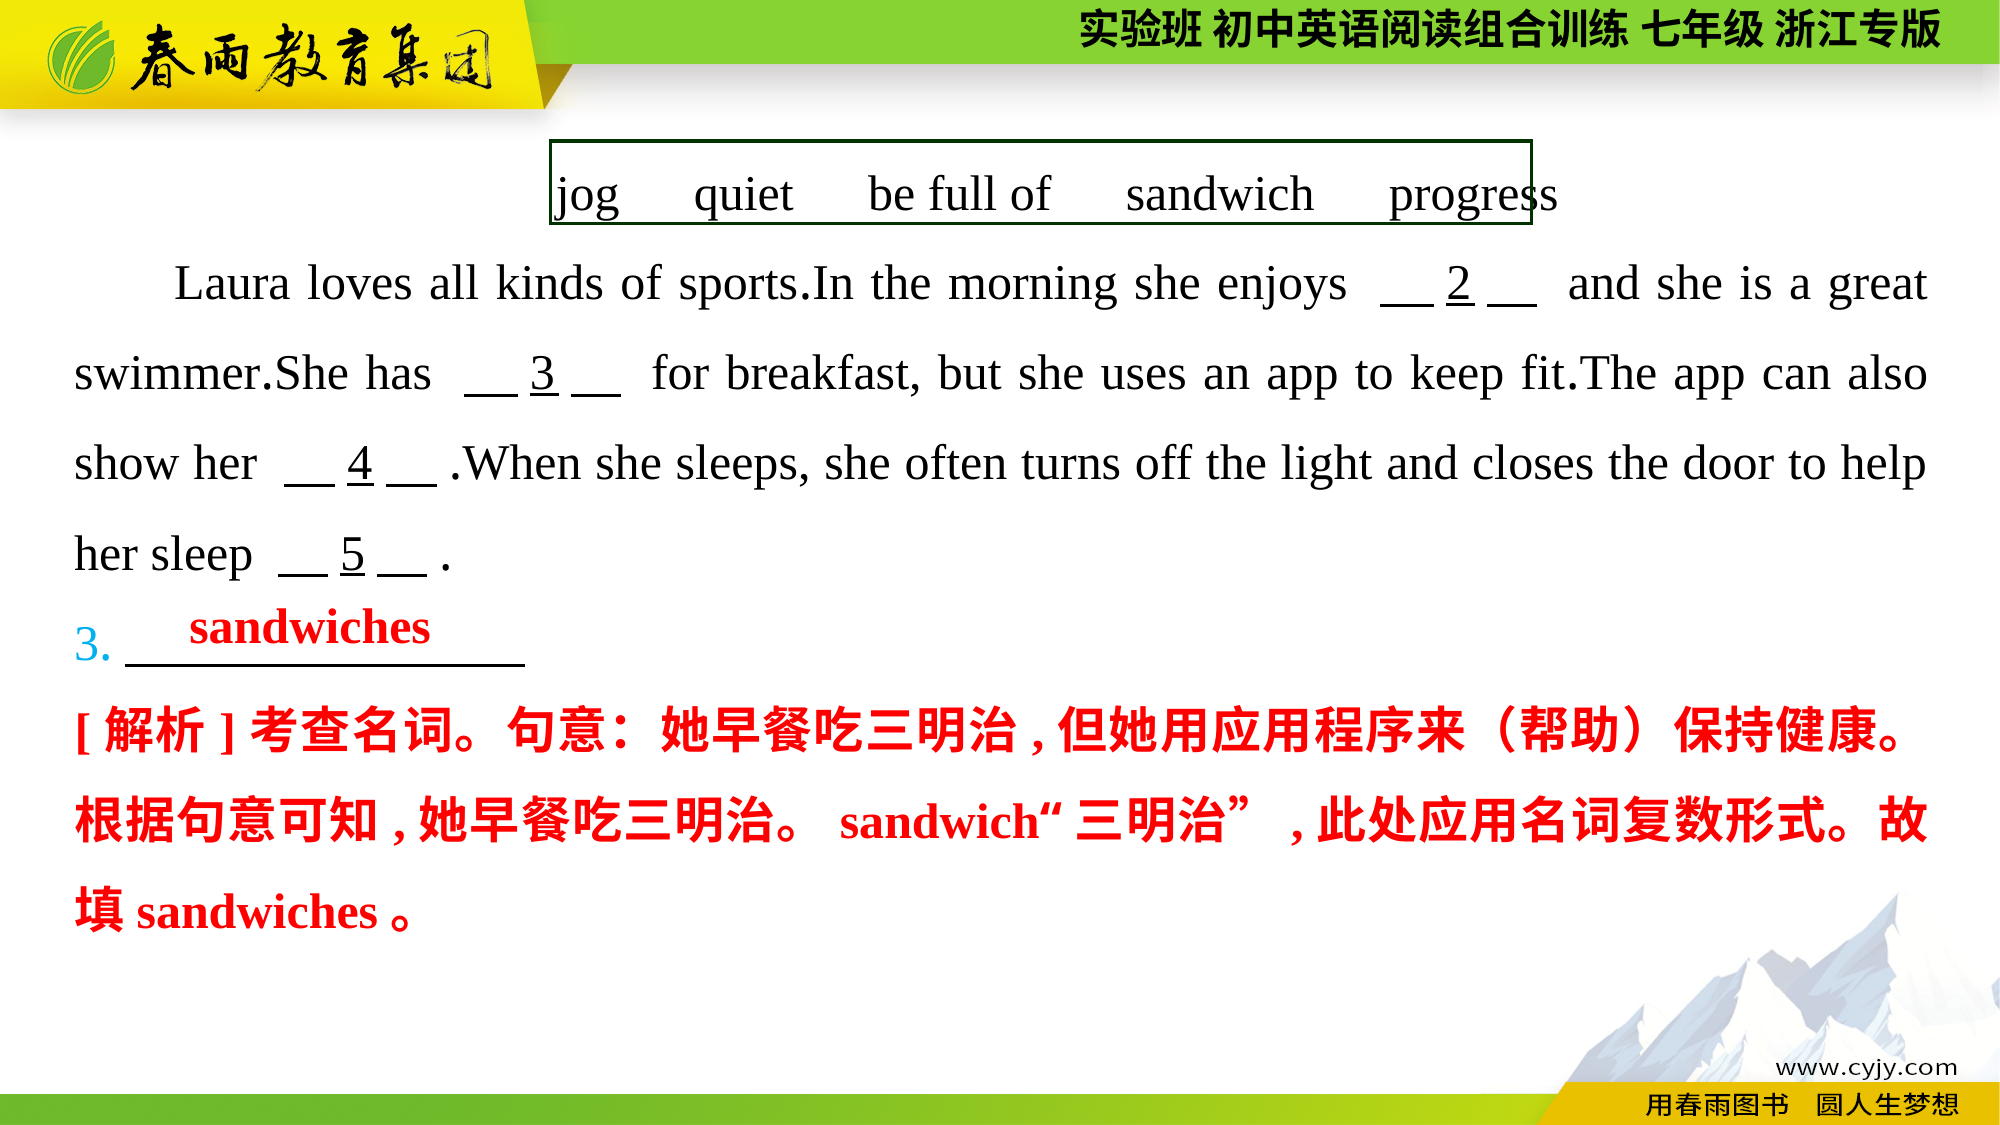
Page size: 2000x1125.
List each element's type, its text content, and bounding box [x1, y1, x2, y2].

list jog quiet be full of sandwich progress Laura loves all kinds of sports.In the morning she enjoys 2 and she is a great swimmer.She has 3 for breakfast, but she uses an app to keep fit.The app can also show her 4 .When she sleeps, she often turns off the light and closes the door to help her sleep 5 . 3. . [59, 122, 1944, 661]
text_box sandwiches [174, 586, 446, 661]
text_box [550, 141, 1532, 224]
picture [0, 0, 2000, 1125]
text_box [解析]考查名词。句意：她早餐吃三明治,但她用应用程序来（帮助）保持健康。根据句意可知,她早餐吃三明治。sandwich“三明治”,此处应用名词复数形式。故填sandwiches。 [59, 661, 1944, 946]
